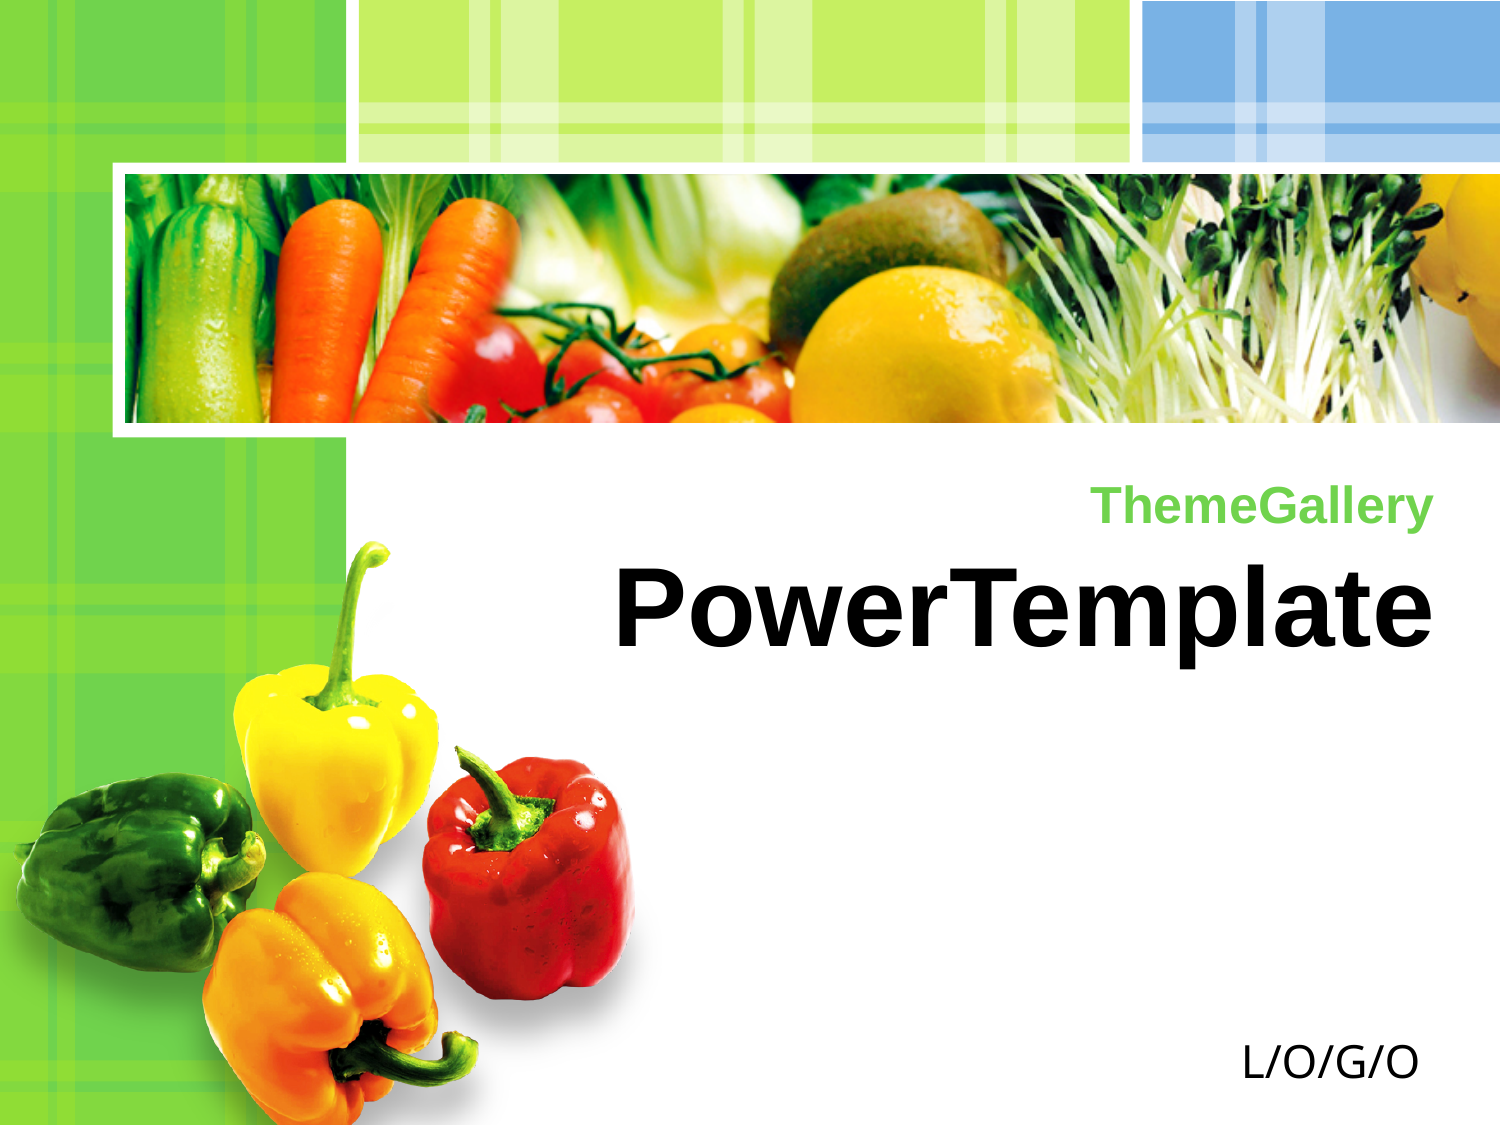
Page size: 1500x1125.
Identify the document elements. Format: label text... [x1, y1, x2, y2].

title ThemeGallery PowerTemplate [174, 450, 1450, 692]
picture [0, 541, 663, 1125]
picture [125, 174, 1500, 423]
